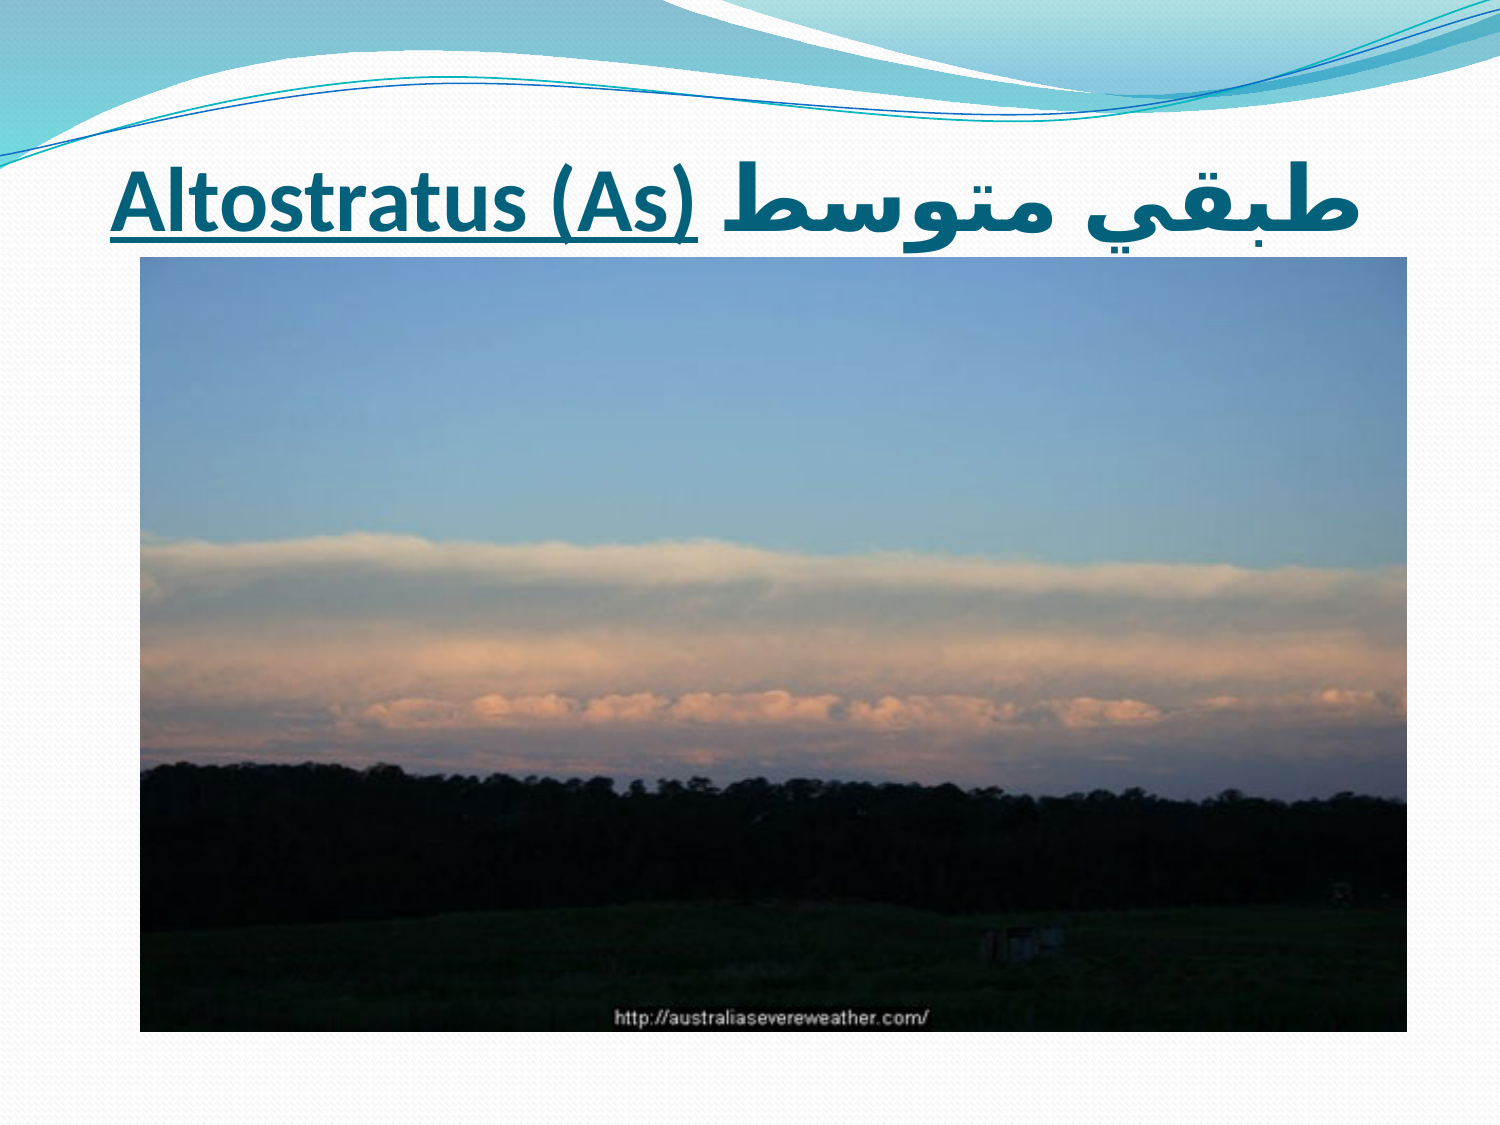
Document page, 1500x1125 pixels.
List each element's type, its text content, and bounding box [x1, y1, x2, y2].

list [140, 257, 1407, 1032]
title Altostratus (As) طبقي متوسط [75, 115, 1425, 250]
